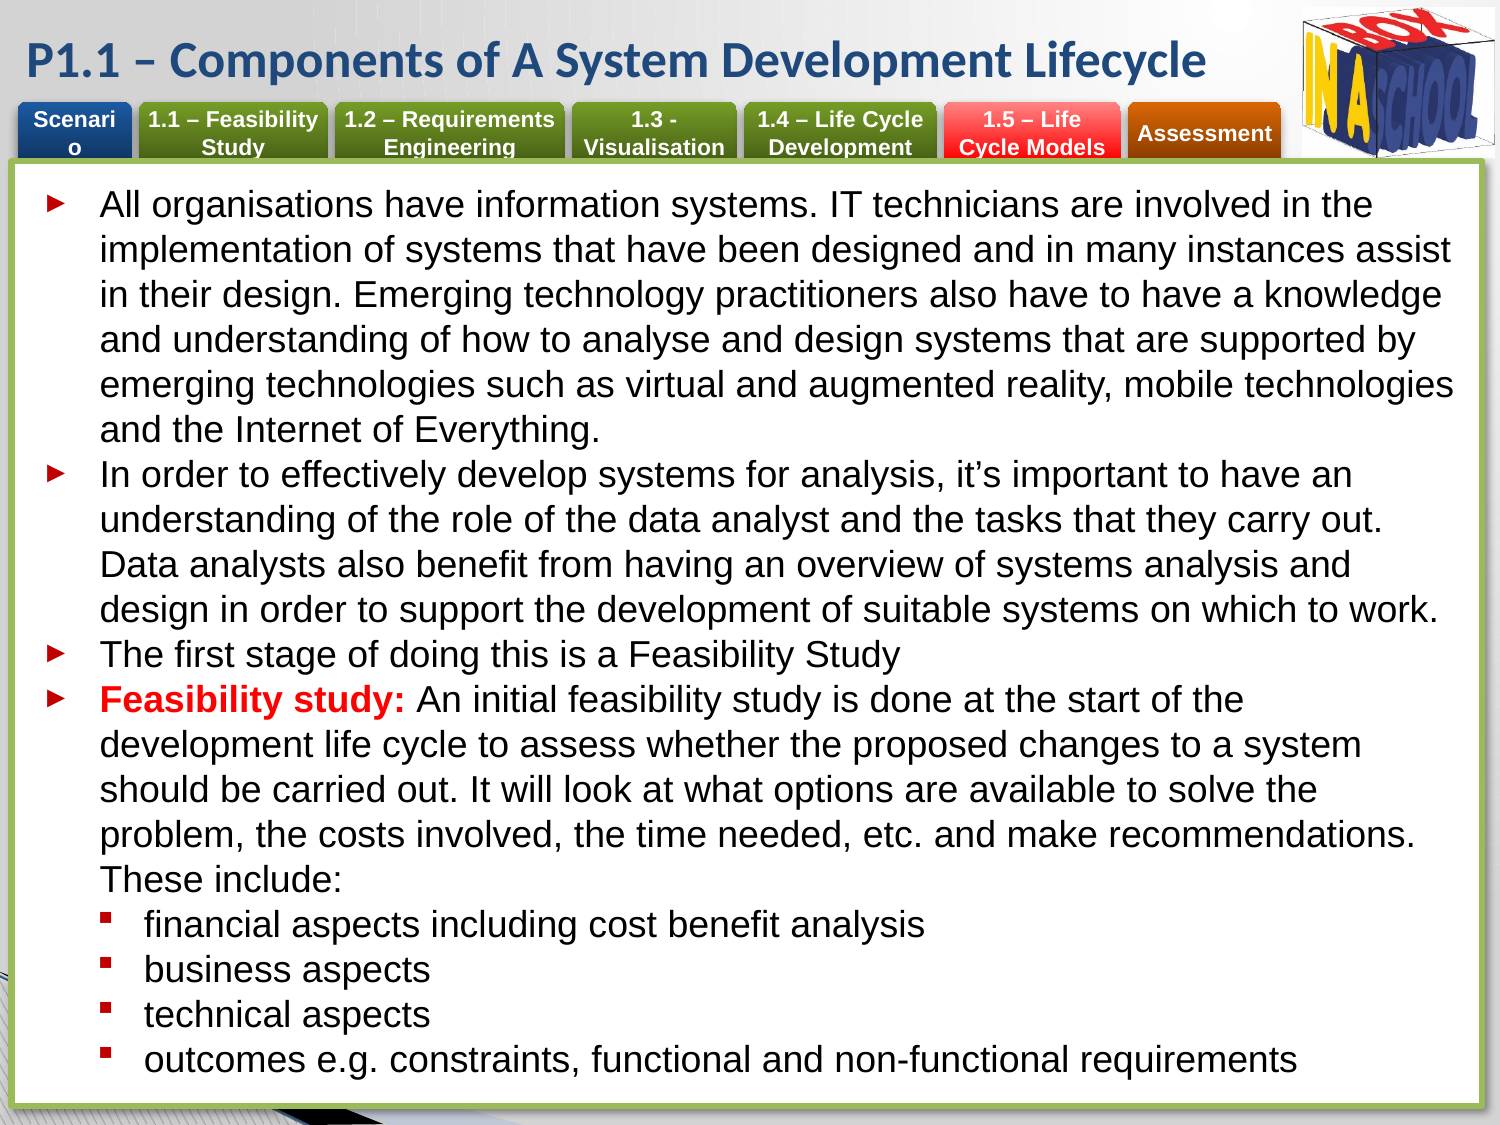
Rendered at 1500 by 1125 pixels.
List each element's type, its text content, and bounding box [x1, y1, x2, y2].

picture [1302, 7, 1495, 158]
picture [281, 1114, 303, 1125]
text_box All organisations have information systems. IT technicians are involved in the implementation of systems that have been designed and in many instances assist in their design. Emerging technology practitioners also have to have a knowledge and understanding of how to analyse and design systems that are supported by emerging technologies such as virtual and augmented reality, mobile technologies and the Internet of Everything. In order to effectively develop systems for analysis, it’s important to have an understanding of the role of the data analyst and the tasks that they carry out. Data analysts also benefit from having an overview of systems analysis and design in order to support the development of suitable systems on which to work. The first stage of doing this is a Feasibility Study Feasibility study: An initial feasibility study is done at the start of the development life cycle to assess whether the proposed changes to a system should be carried out. It will look at what options are available to solve the problem, the costs involved, the time needed, etc. and make recommendations. These include: financial aspects including cost benefit analysis business aspects technical aspects outcomes e.g. constraints, functional and non-functional requirements [26, 172, 1472, 1088]
title P1.1 – Components of A System Development Lifecycle [11, 11, 1270, 102]
